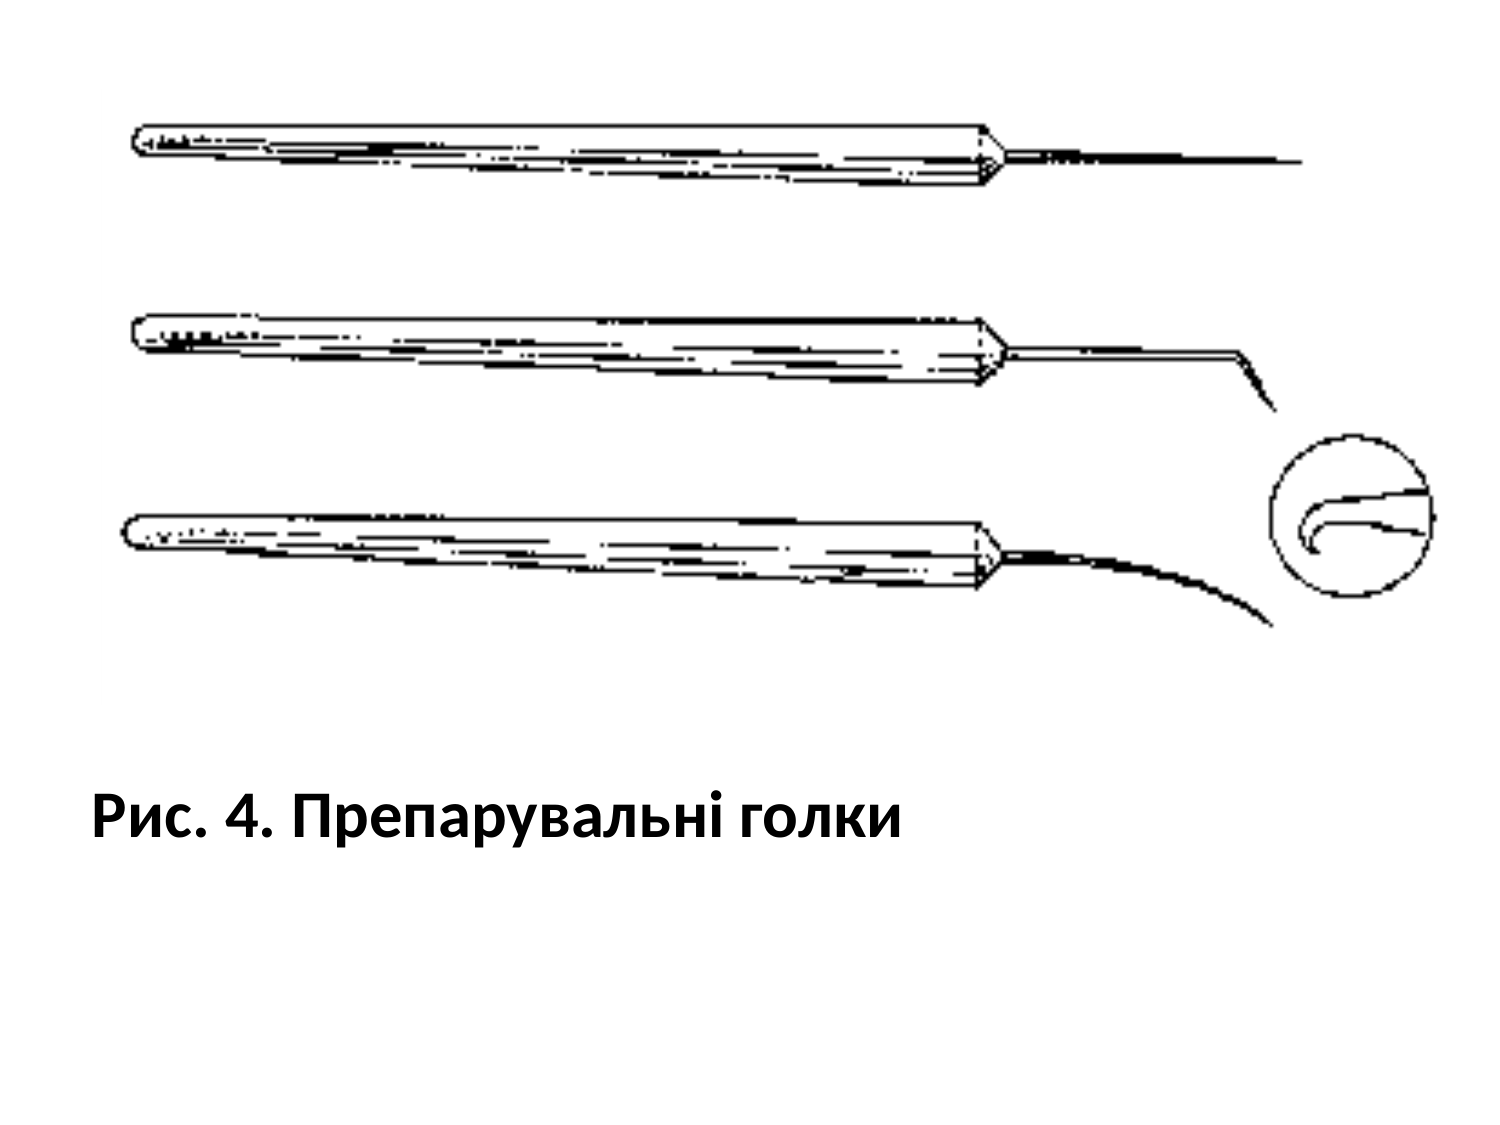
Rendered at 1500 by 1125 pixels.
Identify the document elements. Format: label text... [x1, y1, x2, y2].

list Рис. 4. Препарувальні голки [76, 763, 1427, 899]
picture [100, 89, 1457, 705]
